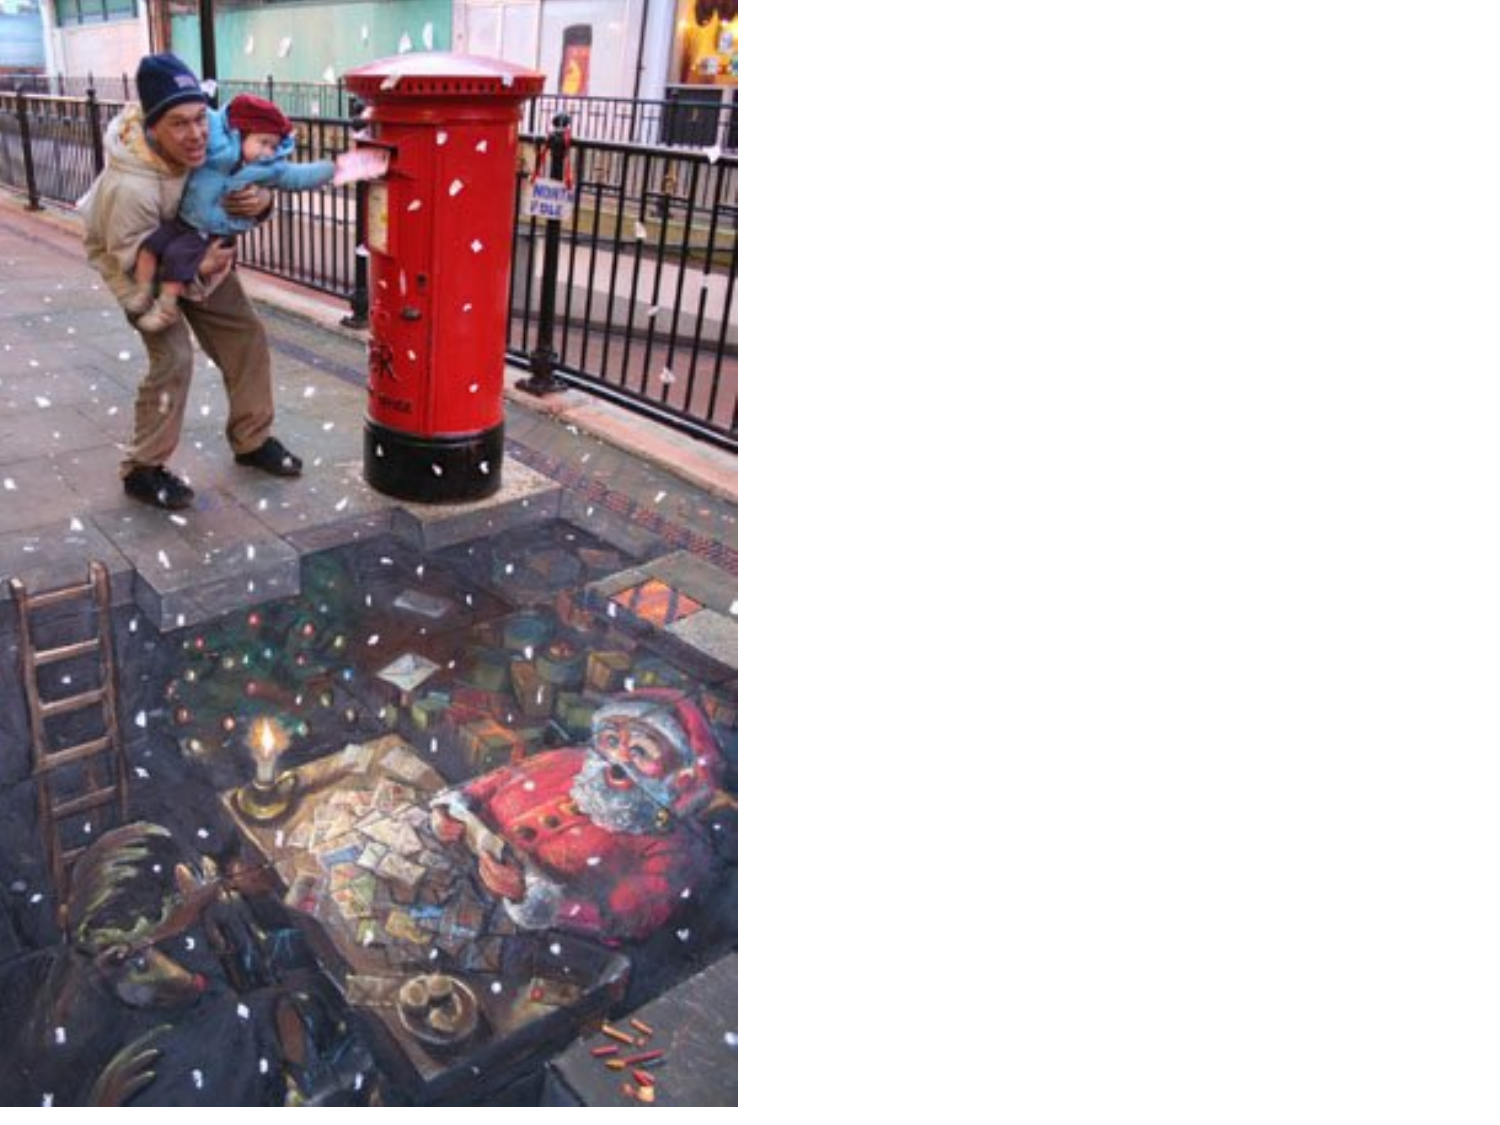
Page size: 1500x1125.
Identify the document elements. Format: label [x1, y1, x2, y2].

picture [0, 0, 738, 1107]
